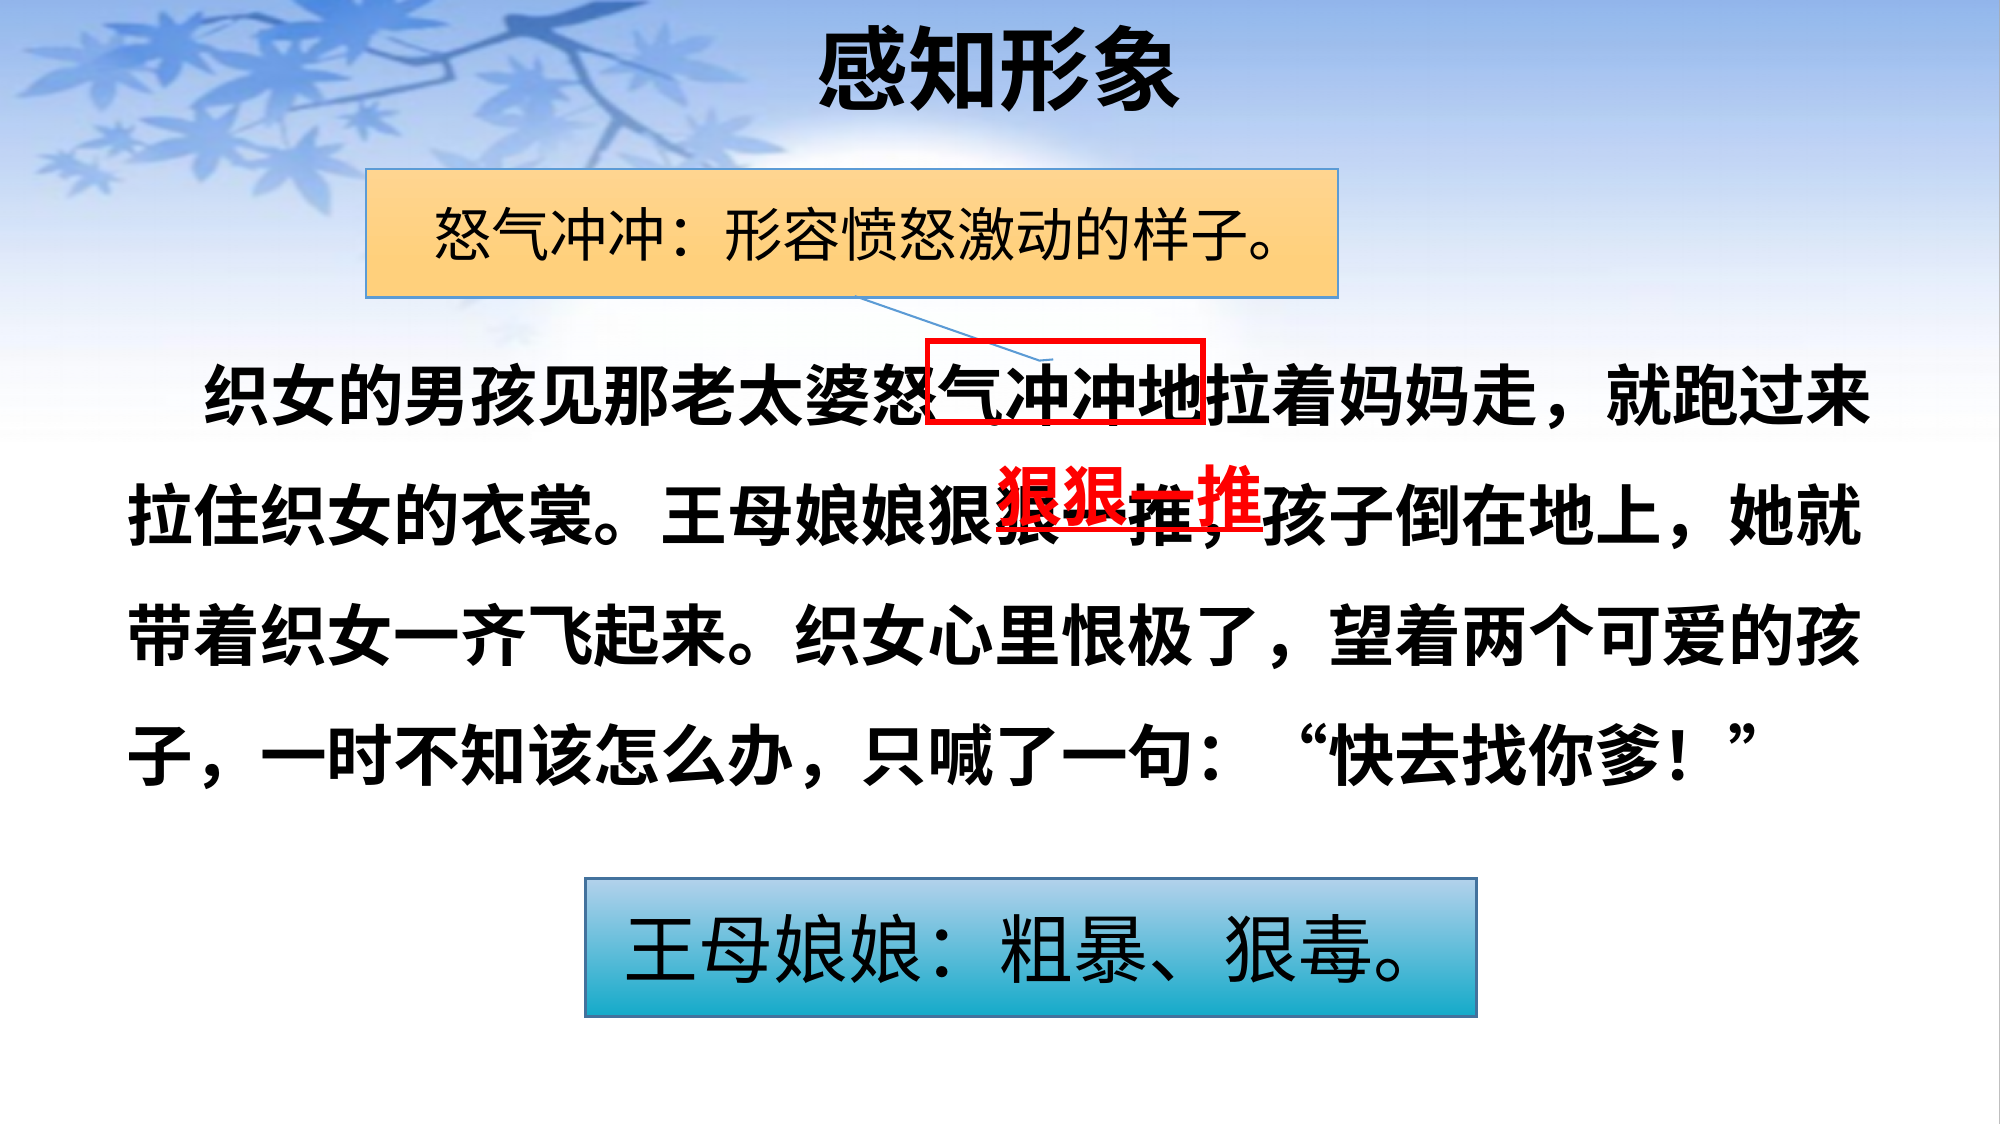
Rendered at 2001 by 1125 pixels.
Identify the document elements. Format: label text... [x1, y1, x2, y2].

text_box 王母娘娘：粗暴、狠毒。 [585, 878, 1478, 1017]
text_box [366, 169, 1339, 422]
text_box 织女的男孩见那老太婆怒气冲冲地拉着妈妈走，就跑过来拉住织女的衣裳。王母娘娘狠狠一推，孩子倒在地上，她就带着织女一齐飞起来。织女心里恨极了，望着两个可爱的孩子，一时不知该怎么办，只喊了一句：“快去找你爹！” [111, 306, 1918, 802]
text_box 感知形象 [137, 0, 1863, 135]
picture [0, 0, 2001, 1125]
text_box 狠狠一推 [981, 447, 1290, 543]
